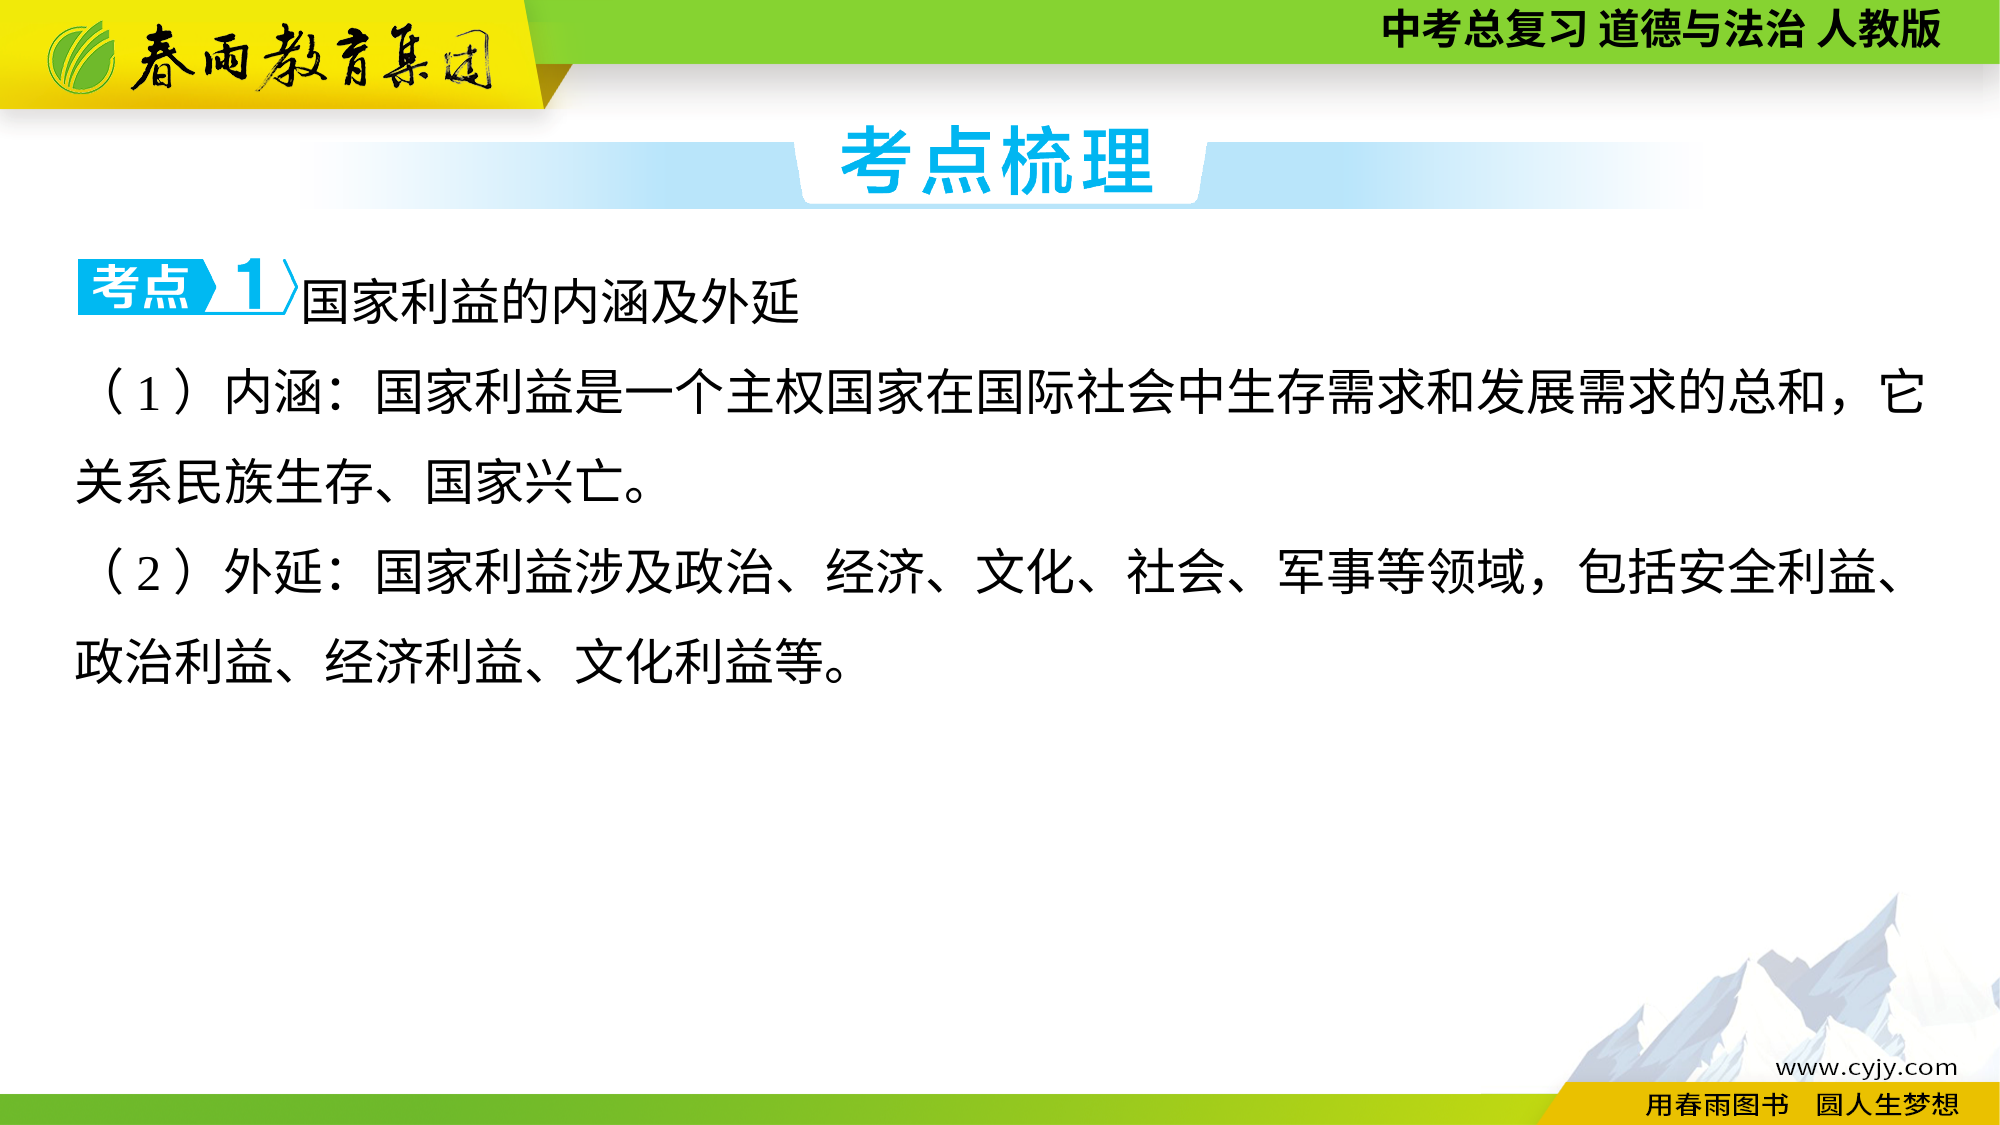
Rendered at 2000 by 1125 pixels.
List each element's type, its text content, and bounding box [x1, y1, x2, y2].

picture [0, 0, 2000, 1125]
list 国家利益的内涵及外延 （1）内涵：国家利益是一个主权国家在国际社会中生存需求和发展需求的总和，它关系民族生存、国家兴亡。 （2）外延：国家利益涉及政治、经济、文化、社会、军事等领域，包括安全利益、政治利益、经济利益、文化利益等。 [59, 233, 1944, 692]
